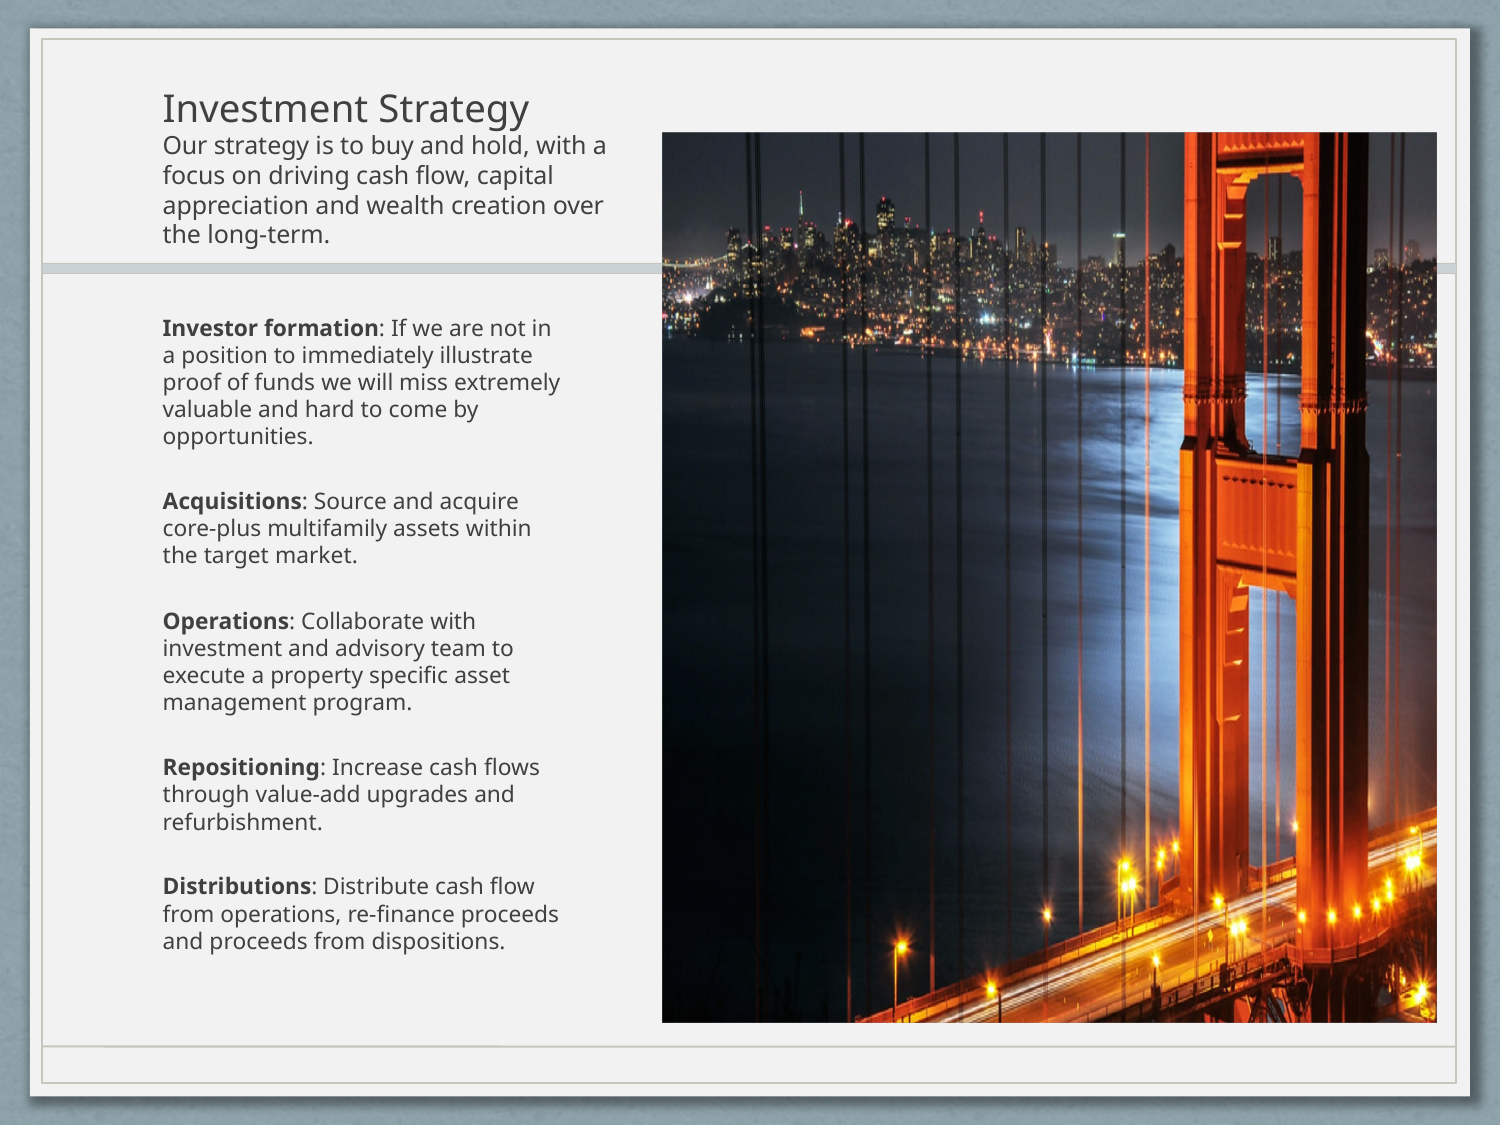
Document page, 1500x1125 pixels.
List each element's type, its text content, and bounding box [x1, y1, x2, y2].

picture [662, 132, 1438, 1024]
list Investor formation: If we are not in a position to immediately illustrate proof of funds we will miss extremely valuable and hard to come by opportunities. Acquisitions: Source and acquire core-plus multifamily assets within the target market. Operations: Collaborate with investment and advisory team to execute a property specific asset management program. Repositioning: Increase cash flows through value-add upgrades and refurbishment. Distributions: Distribute cash flow from operations, re-finance proceeds and proceeds from dispositions. [147, 305, 579, 995]
title Investment Strategy Our strategy is to buy and hold, with a focus on driving cash flow, capital appreciation and wealth creation over the long-term. [147, 75, 663, 258]
